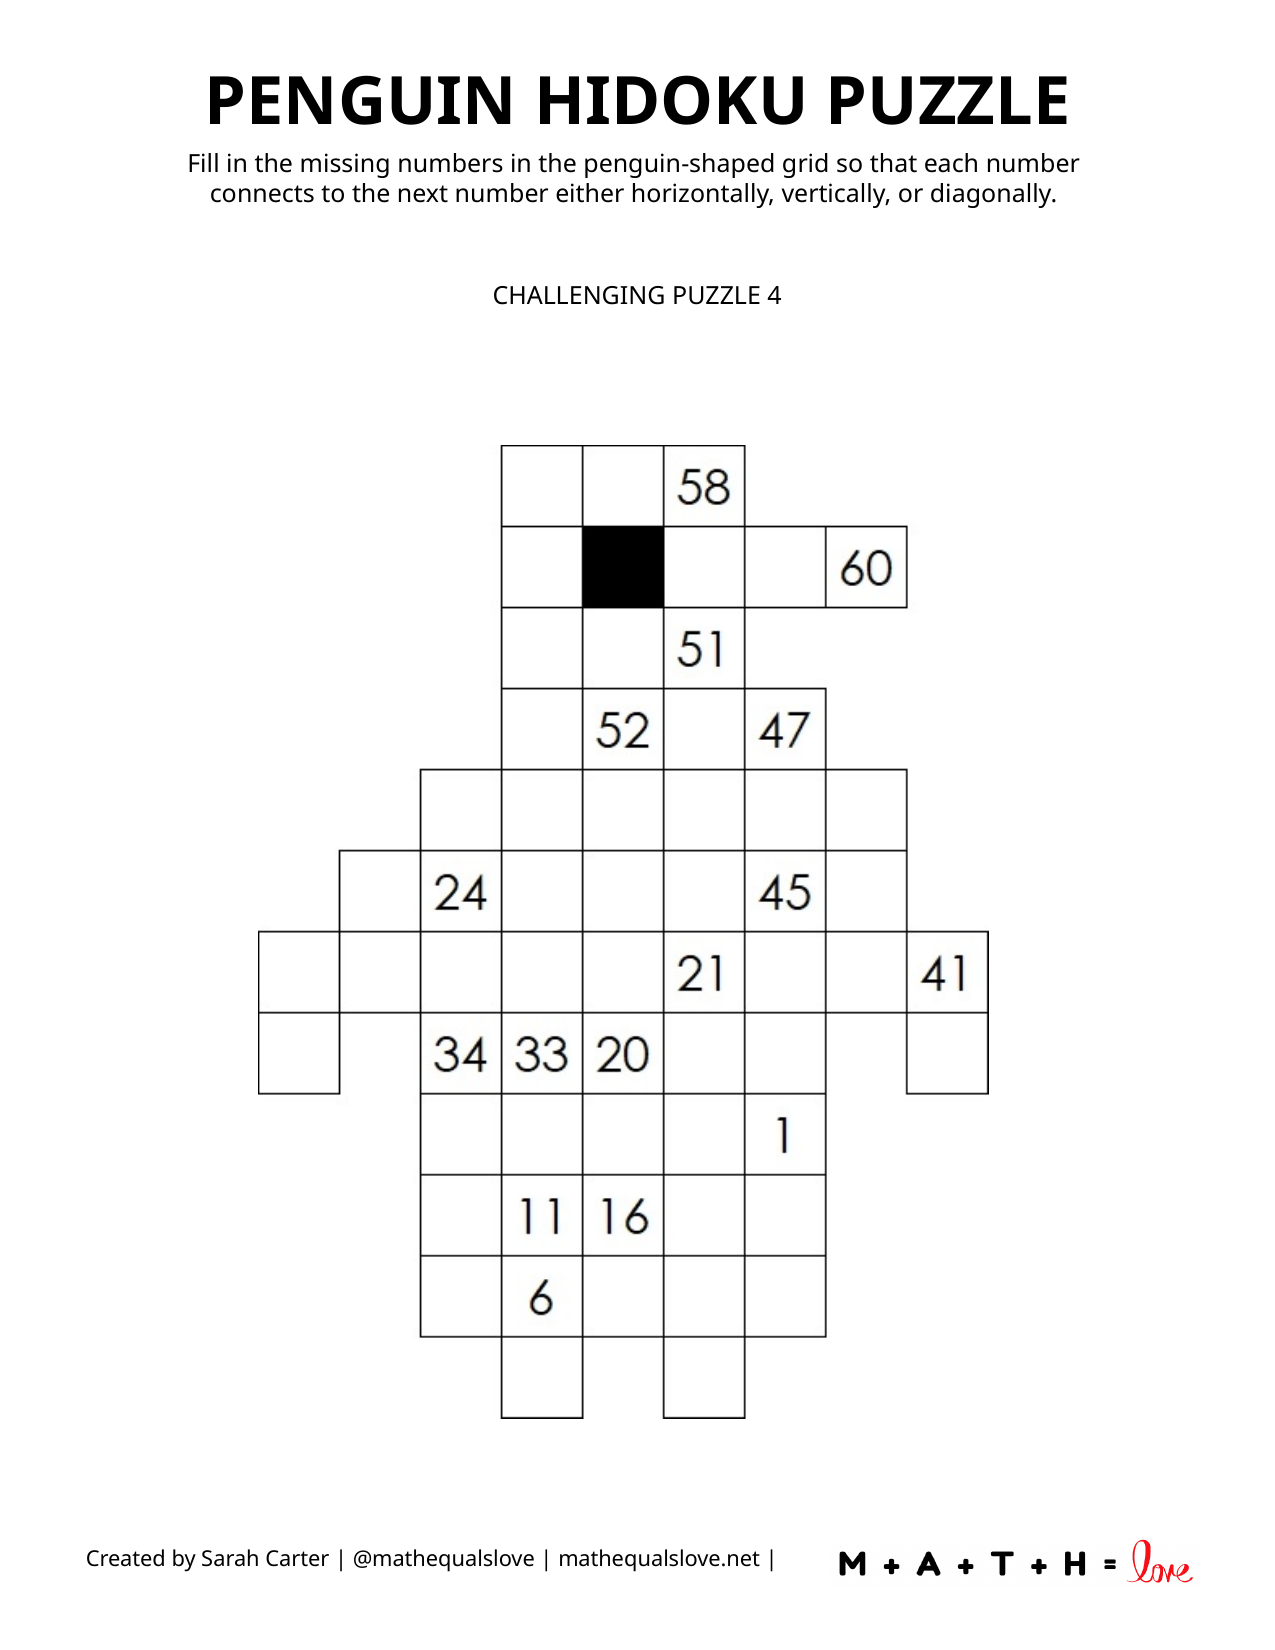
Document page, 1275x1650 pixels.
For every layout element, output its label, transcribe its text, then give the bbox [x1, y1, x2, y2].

picture [257, 445, 989, 1420]
text_box Created by Sarah Carter | @mathequalslove | mathequalslove.net | [70, 1537, 826, 1579]
picture [826, 1536, 1203, 1588]
text_box CHALLENGING PUZZLE 4 [437, 279, 838, 330]
text_box PENGUIN HIDOKU PUZZLE [66, 50, 1211, 140]
text_box Fill in the missing numbers in the penguin-shaped grid so that each number connects to the next number either horizontally, vertically, or diagonally. [0, 140, 1275, 216]
